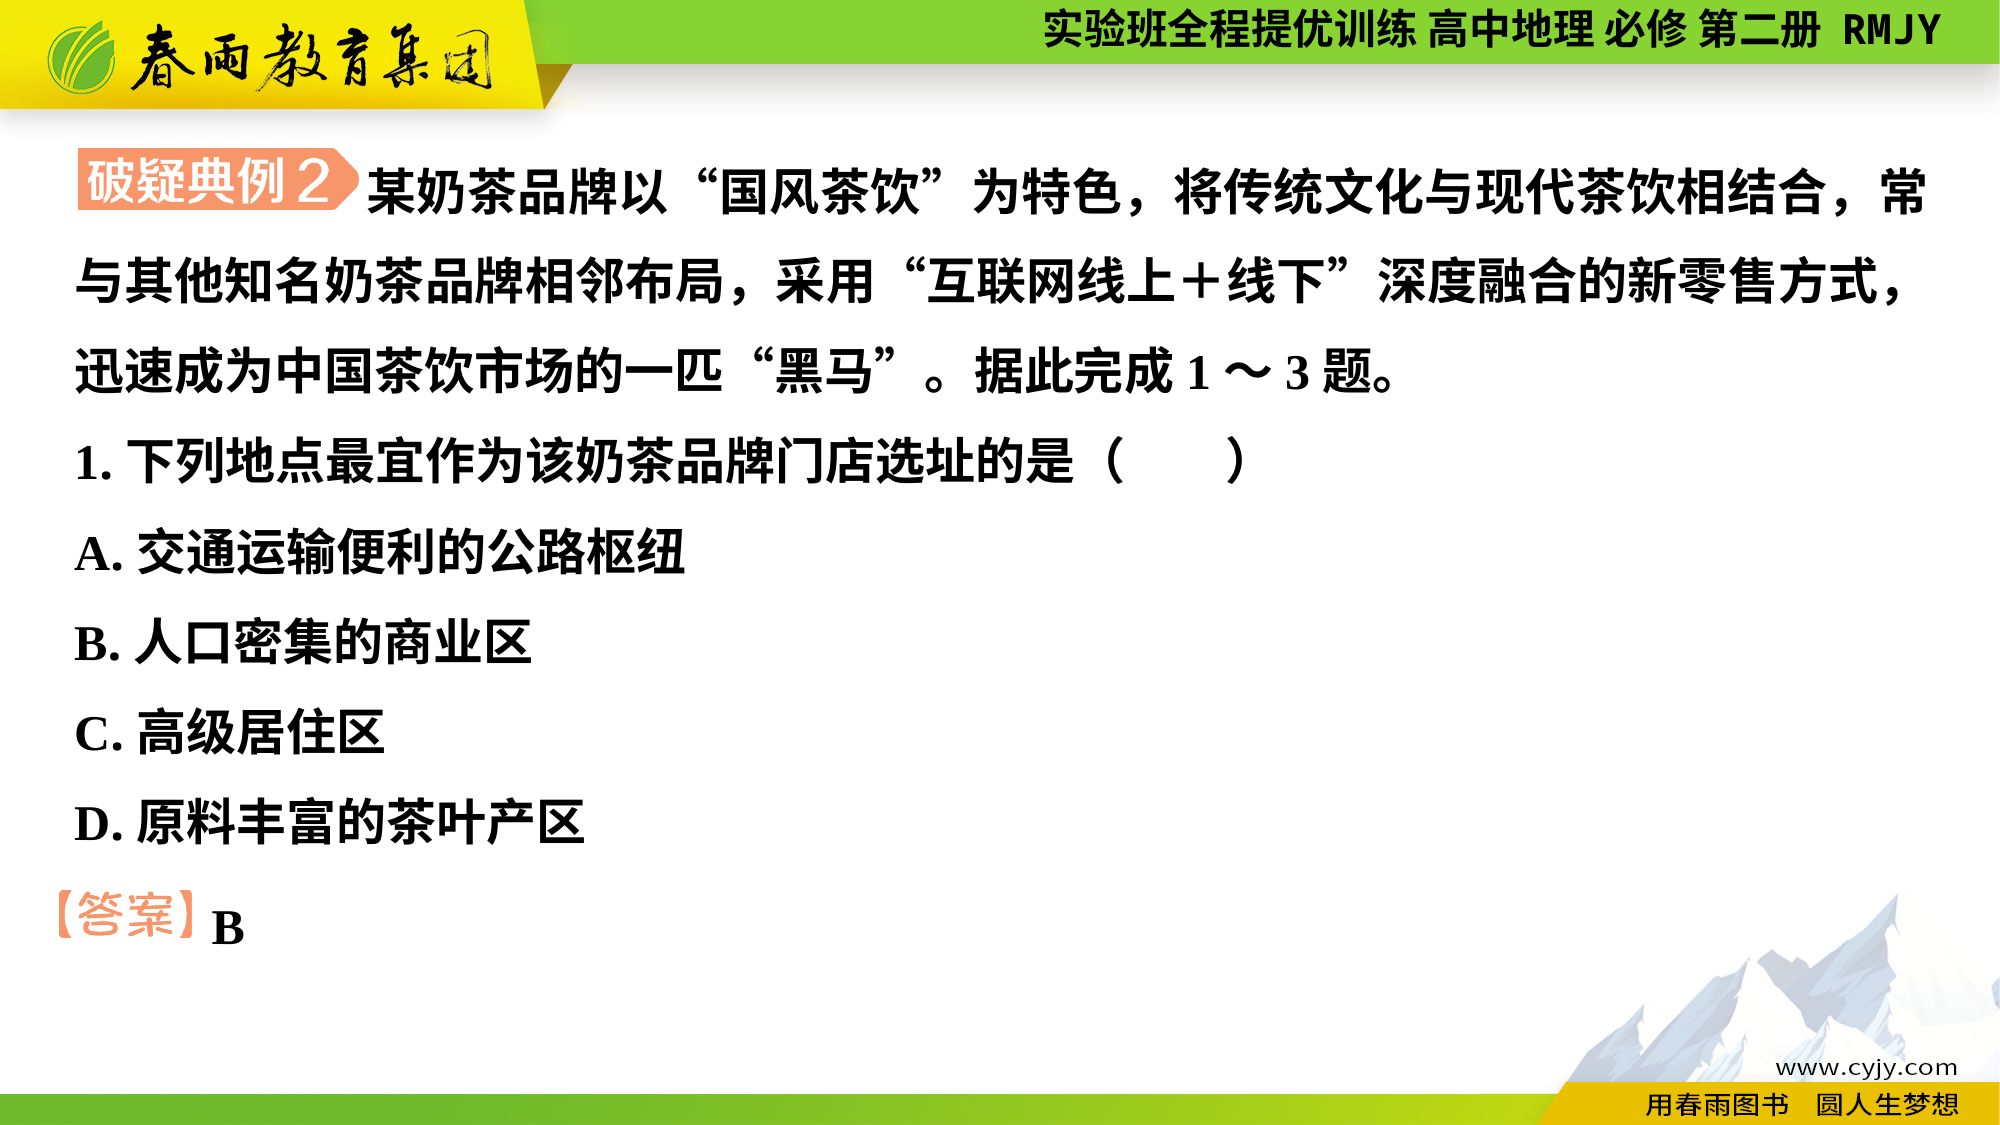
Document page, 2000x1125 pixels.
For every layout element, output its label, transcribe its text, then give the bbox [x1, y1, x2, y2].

picture [0, 0, 2000, 1125]
text_box B [59, 865, 1944, 963]
list 某奶茶品牌以“国风茶饮”为特色，将传统文化与现代茶饮相结合，常与其他知名奶茶品牌相邻布局，采用“互联网线上＋线下”深度融合的新零售方式，迅速成为中国茶饮市场的一匹“黑马”。据此完成1～3题。 1.下列地点最宜作为该奶茶品牌门店选址的是（ ） A.交通运输便利的公路枢纽 B.人口密集的商业区 C.高级居住区 D.原料丰富的茶叶产区 [59, 122, 1944, 865]
